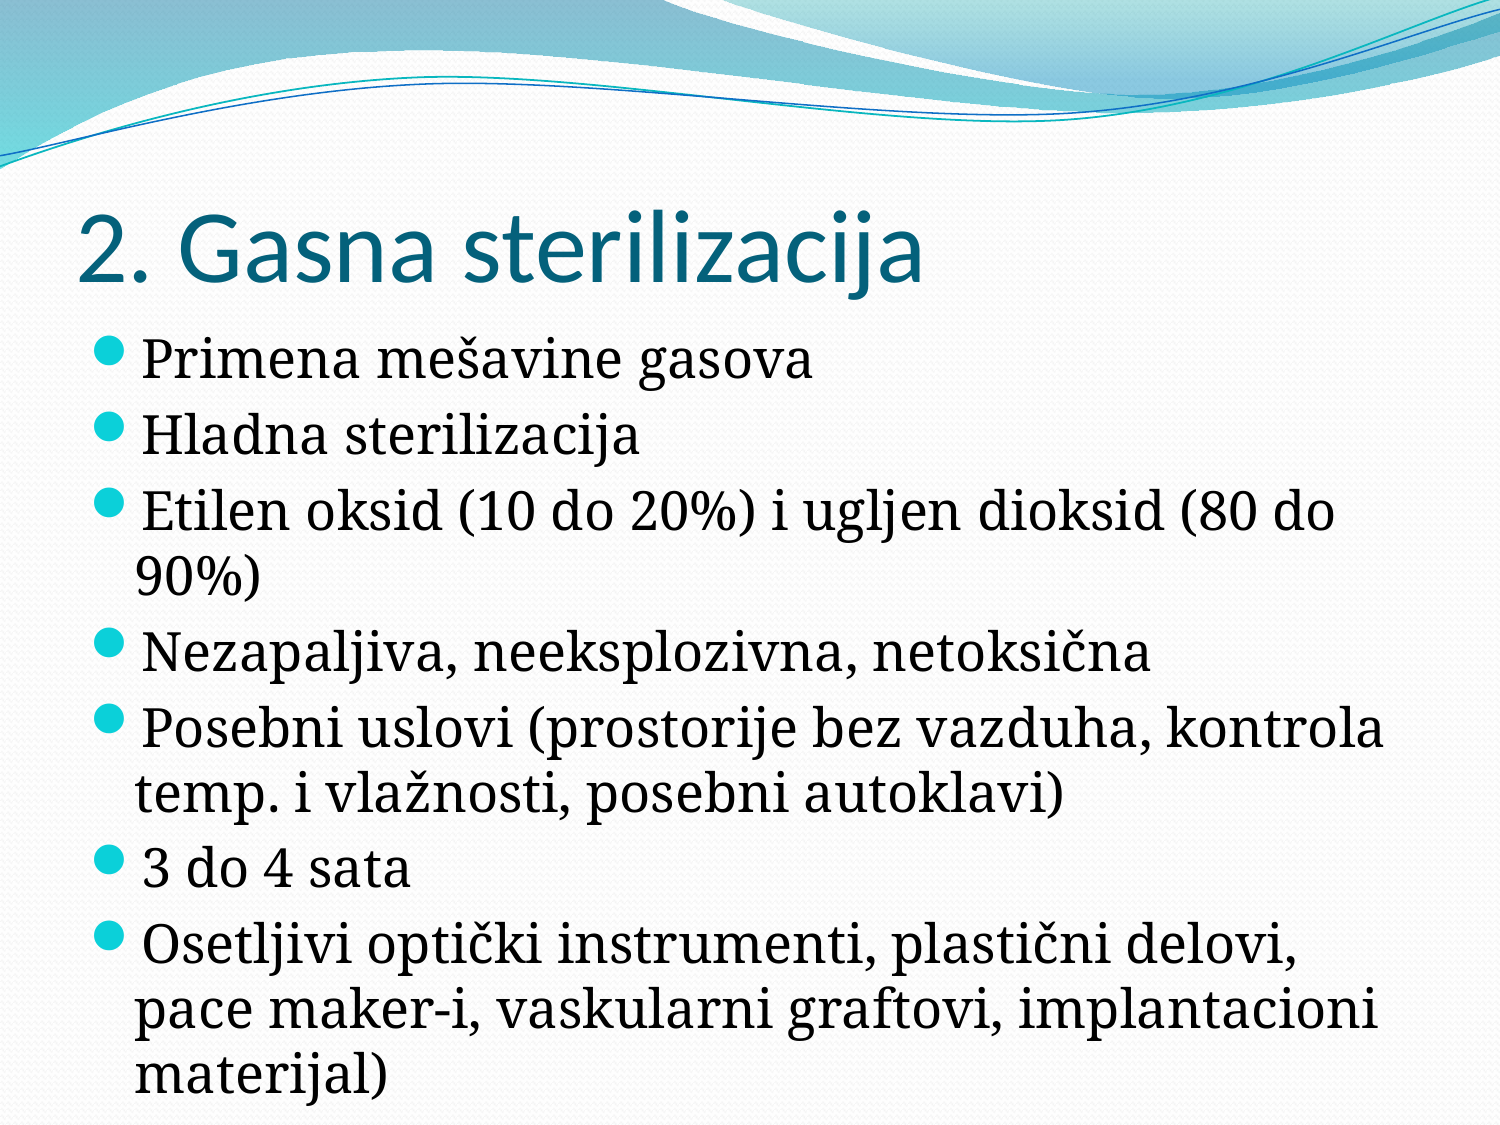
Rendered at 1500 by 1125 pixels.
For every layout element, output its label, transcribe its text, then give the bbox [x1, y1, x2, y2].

list Primena mešavine gasova Hladna sterilizacija Etilen oksid (10 do 20%) i ugljen dioksid (80 do 90%) Nezapaljiva, neeksplozivna, netoksična Posebni uslovi (prostorije bez vazduha, kontrola temp. i vlažnosti, posebni autoklavi) 3 do 4 sata Osetljivi optički instrumenti, plastični delovi, pace maker-i, vaskularni graftovi, implantacioni materijal) [75, 317, 1425, 1038]
title 2. Gasna sterilizacija [75, 115, 1425, 303]
